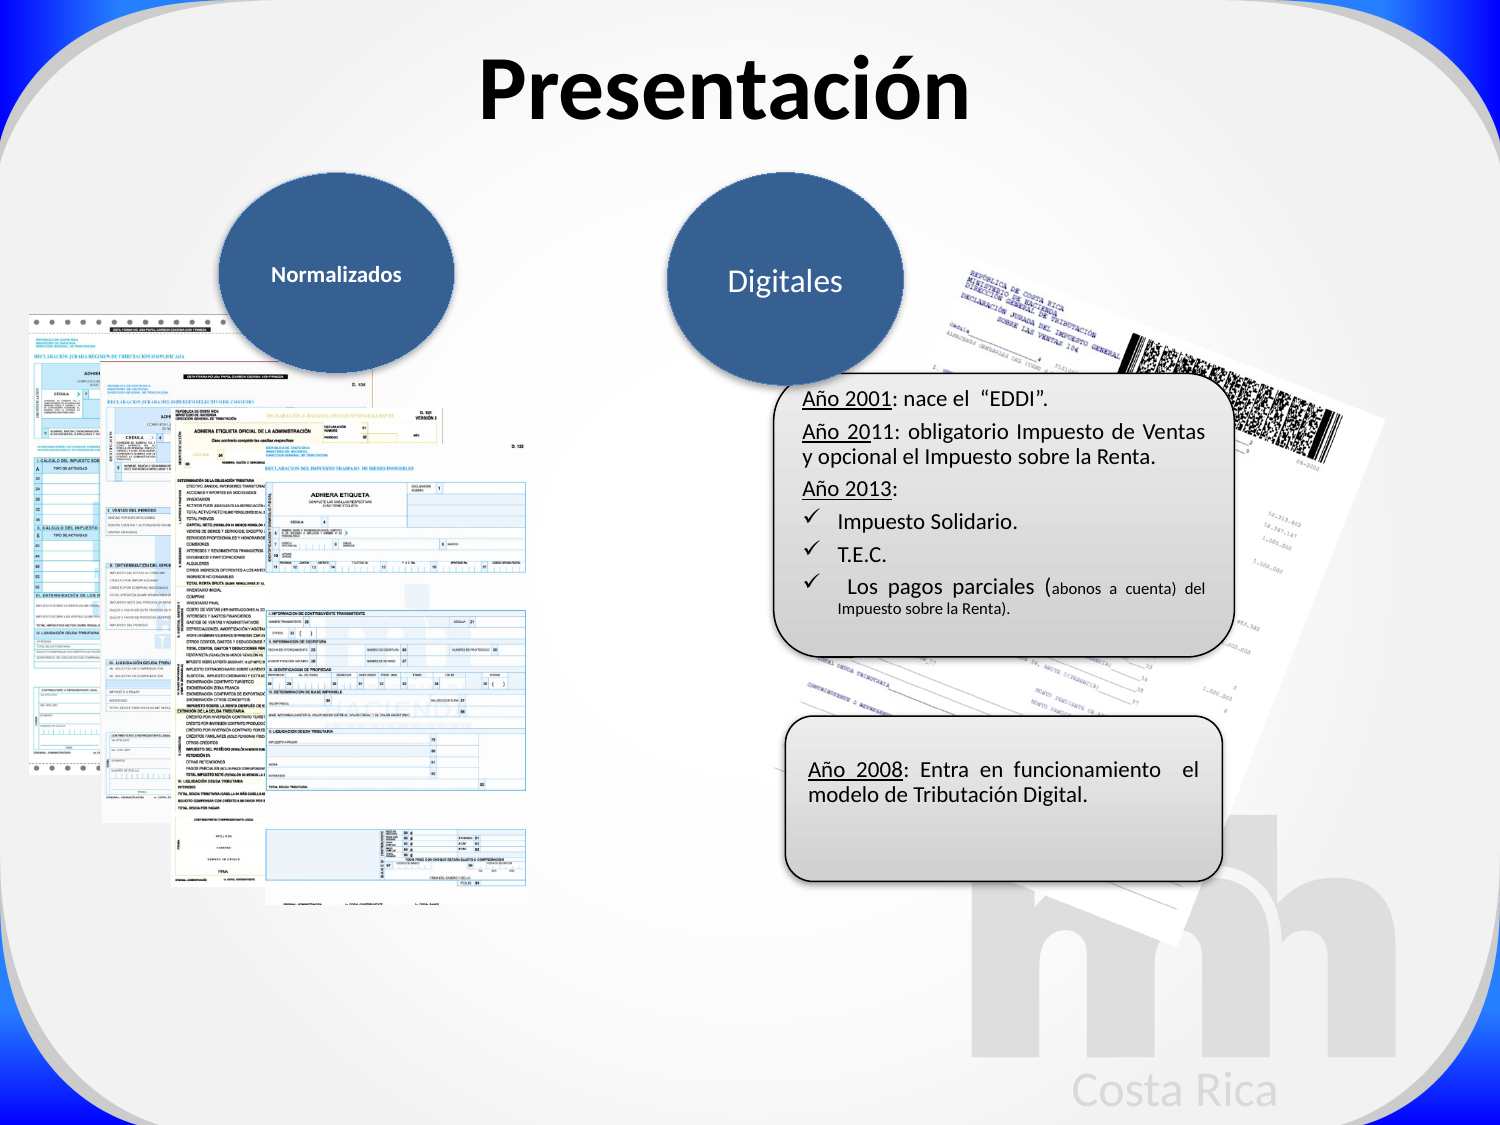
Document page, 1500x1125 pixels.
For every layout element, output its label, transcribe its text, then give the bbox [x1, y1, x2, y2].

text_box Normalizados [218, 172, 455, 368]
text_box Año 2008: Entra en funcionamiento el modelo de Tributación Digital. [784, 715, 845, 883]
text_box Costa Rica [1056, 1049, 1341, 1124]
picture [0, 0, 1500, 1125]
text_box Presentación [263, 20, 1187, 149]
text_box Año 2001: nace el “EDDI”. Año 2011: obligatorio Impuesto de Ventas y opcional el Impuesto sobre la Renta. Año 2013: Impuesto Solidario. T.E.C. Los pagos parciales (abonos a cuenta) del Impuesto sobre la Renta). [772, 382, 845, 658]
text_box Digitales [667, 172, 904, 386]
